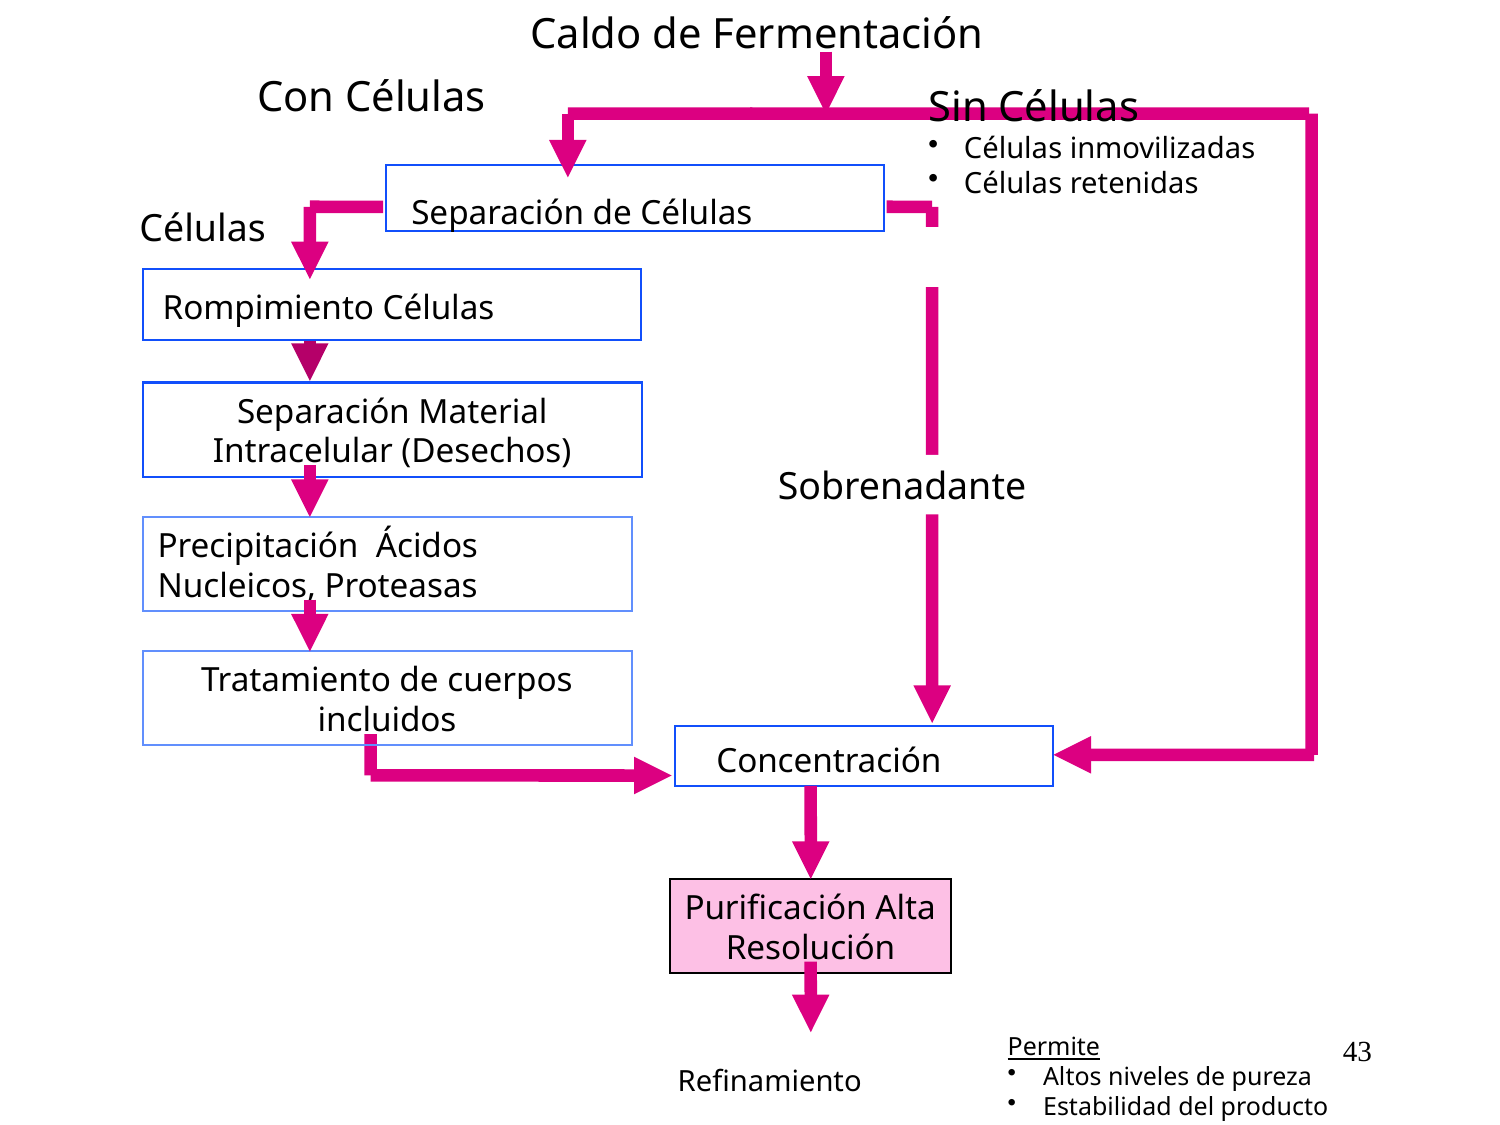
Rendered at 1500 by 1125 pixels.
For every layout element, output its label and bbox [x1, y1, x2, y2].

text_box [112, 0, 1388, 1125]
